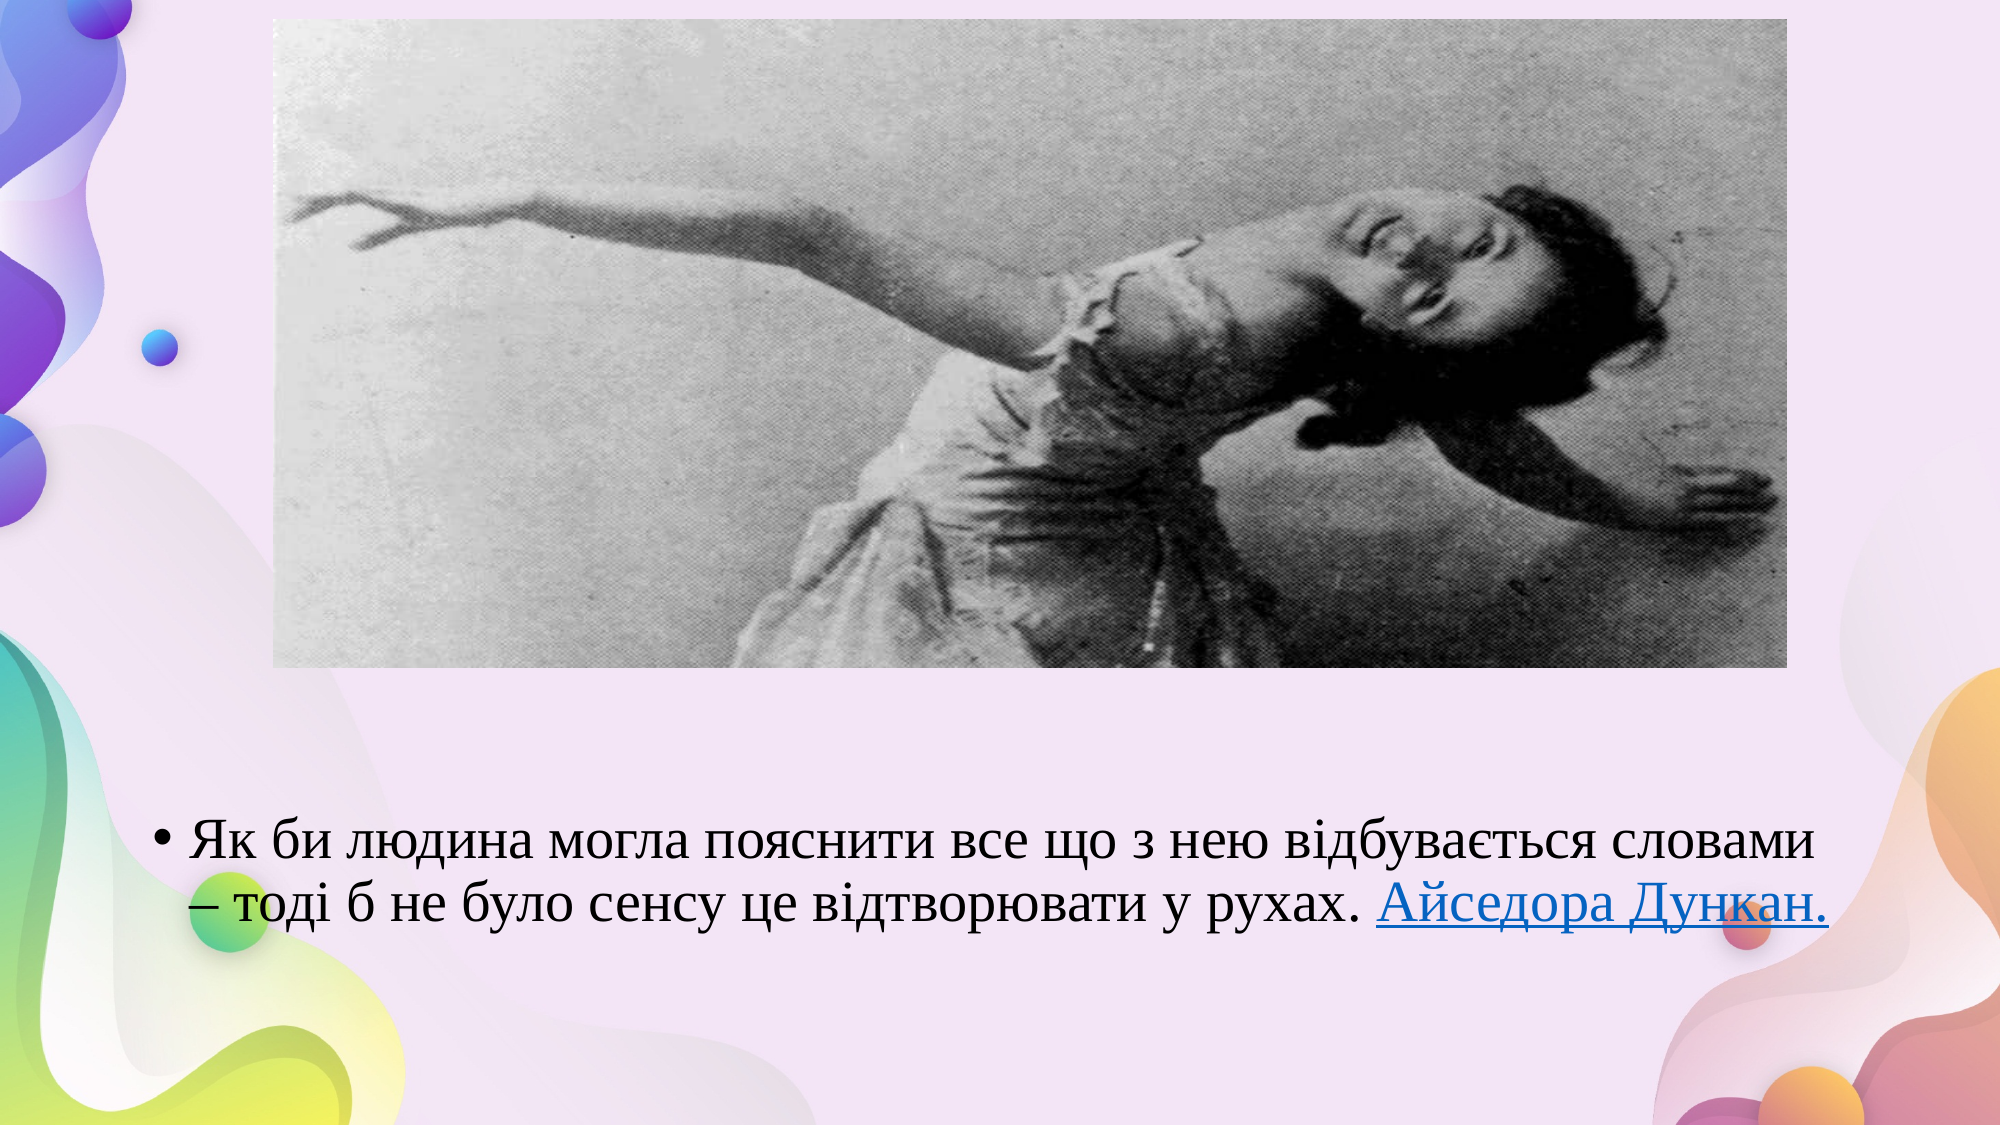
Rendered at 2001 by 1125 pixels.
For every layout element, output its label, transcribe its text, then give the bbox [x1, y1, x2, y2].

picture [0, 0, 2000, 1125]
list Як би людина могла пояснити все що з нею відбувається словами – тоді б не було сенсу це відтворювати у рухах. Айседора Дункан. [137, 710, 1863, 1014]
